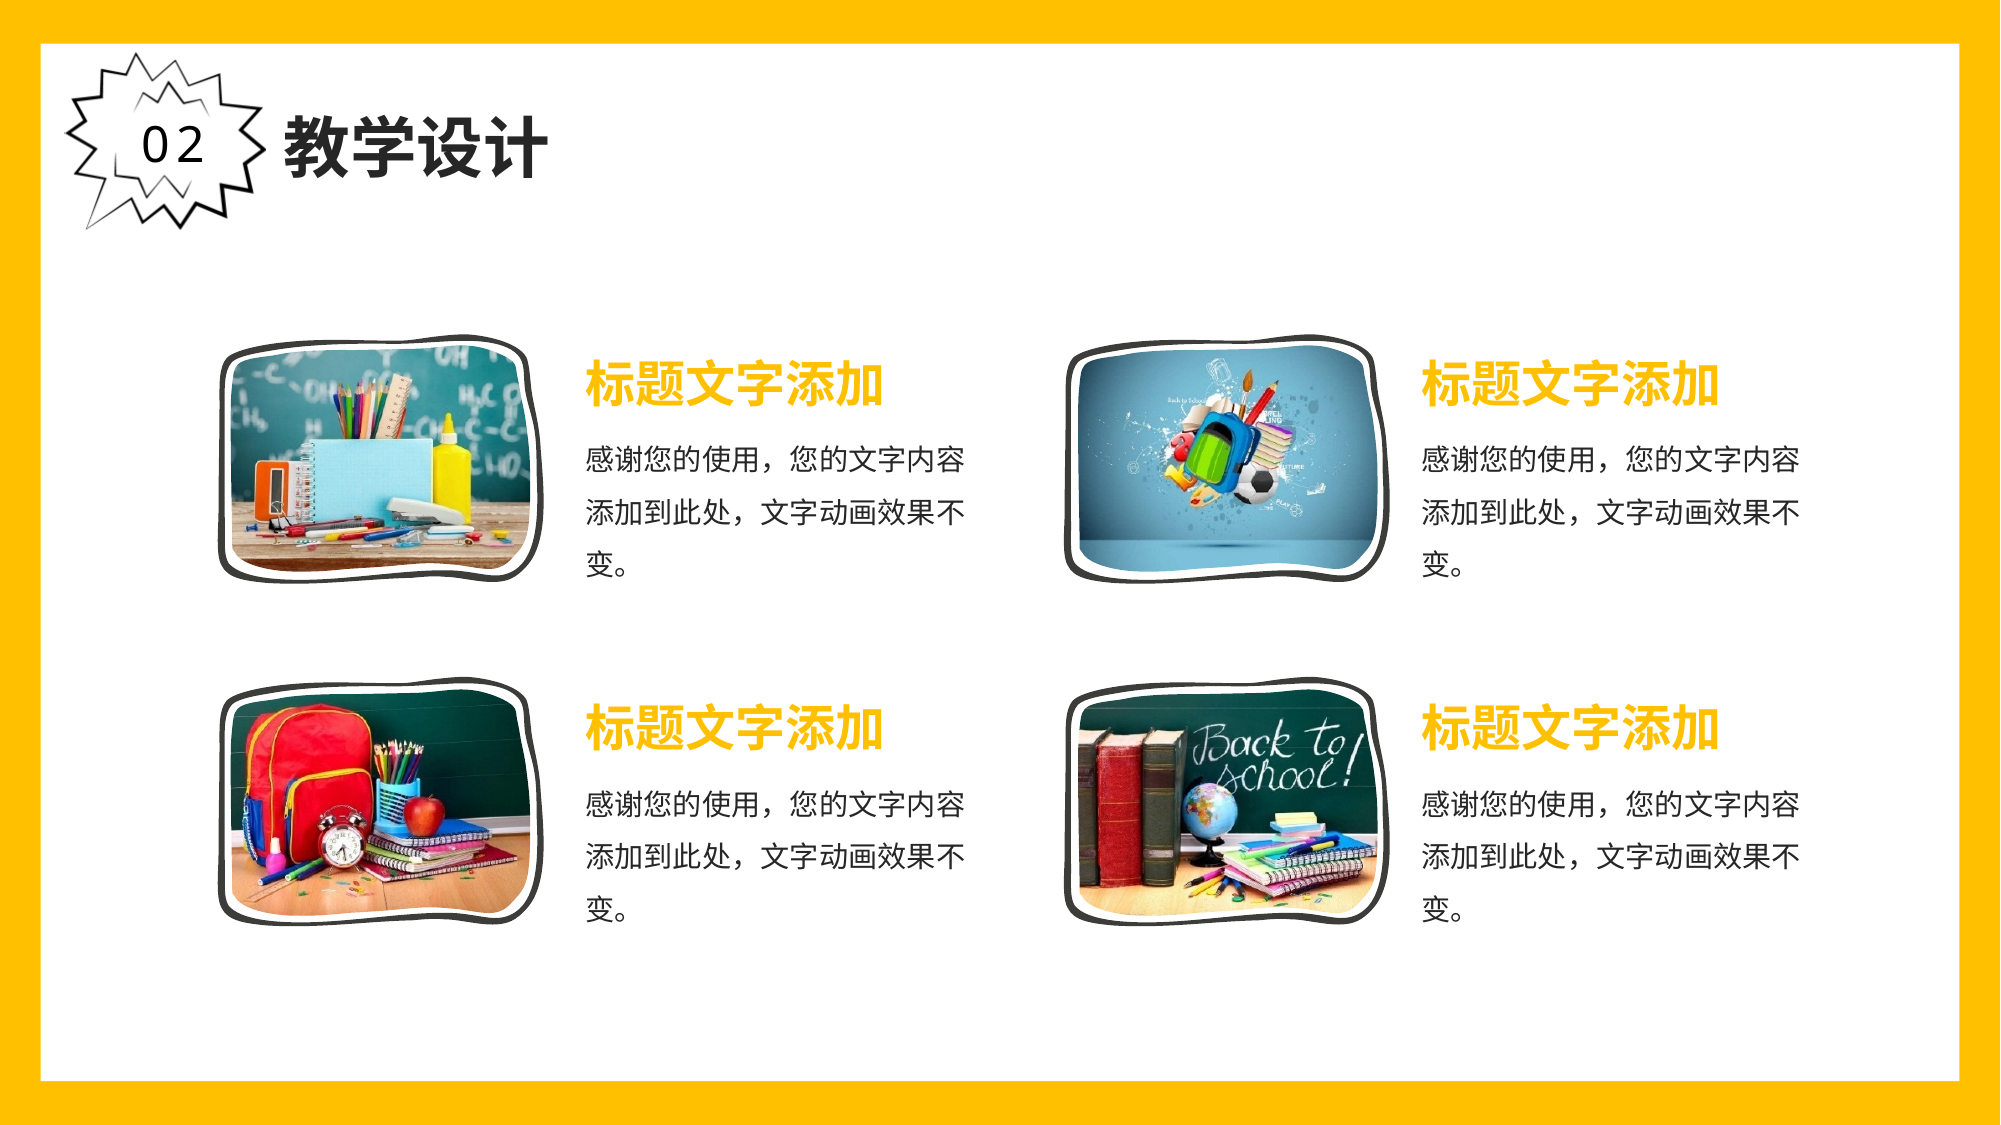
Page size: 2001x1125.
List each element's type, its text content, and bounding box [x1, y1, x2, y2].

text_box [64, 52, 275, 230]
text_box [215, 334, 1908, 936]
text_box 教学设计 [275, 98, 852, 193]
